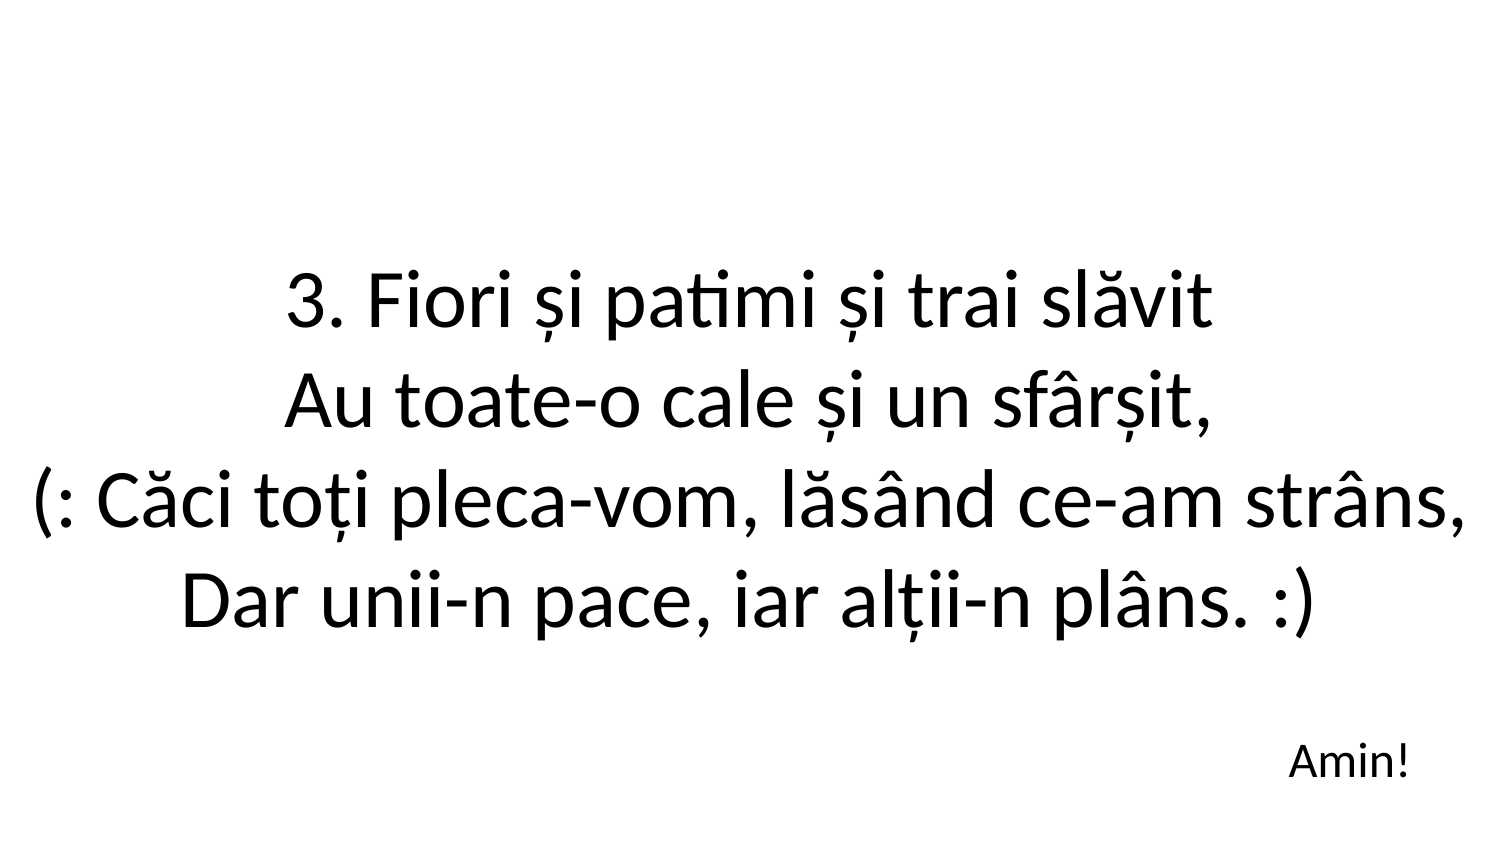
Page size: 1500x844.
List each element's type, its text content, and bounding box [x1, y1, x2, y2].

text_box 3. Fiori și patimi și trai slăvit Au toate-o cale și un sfârșit, (: Căci toți pleca-vom, lăsând ce-am strâns, Dar unii-n pace, iar alții-n plâns. :) [15, 192, 1485, 652]
text_box Amin! [1273, 674, 1427, 795]
